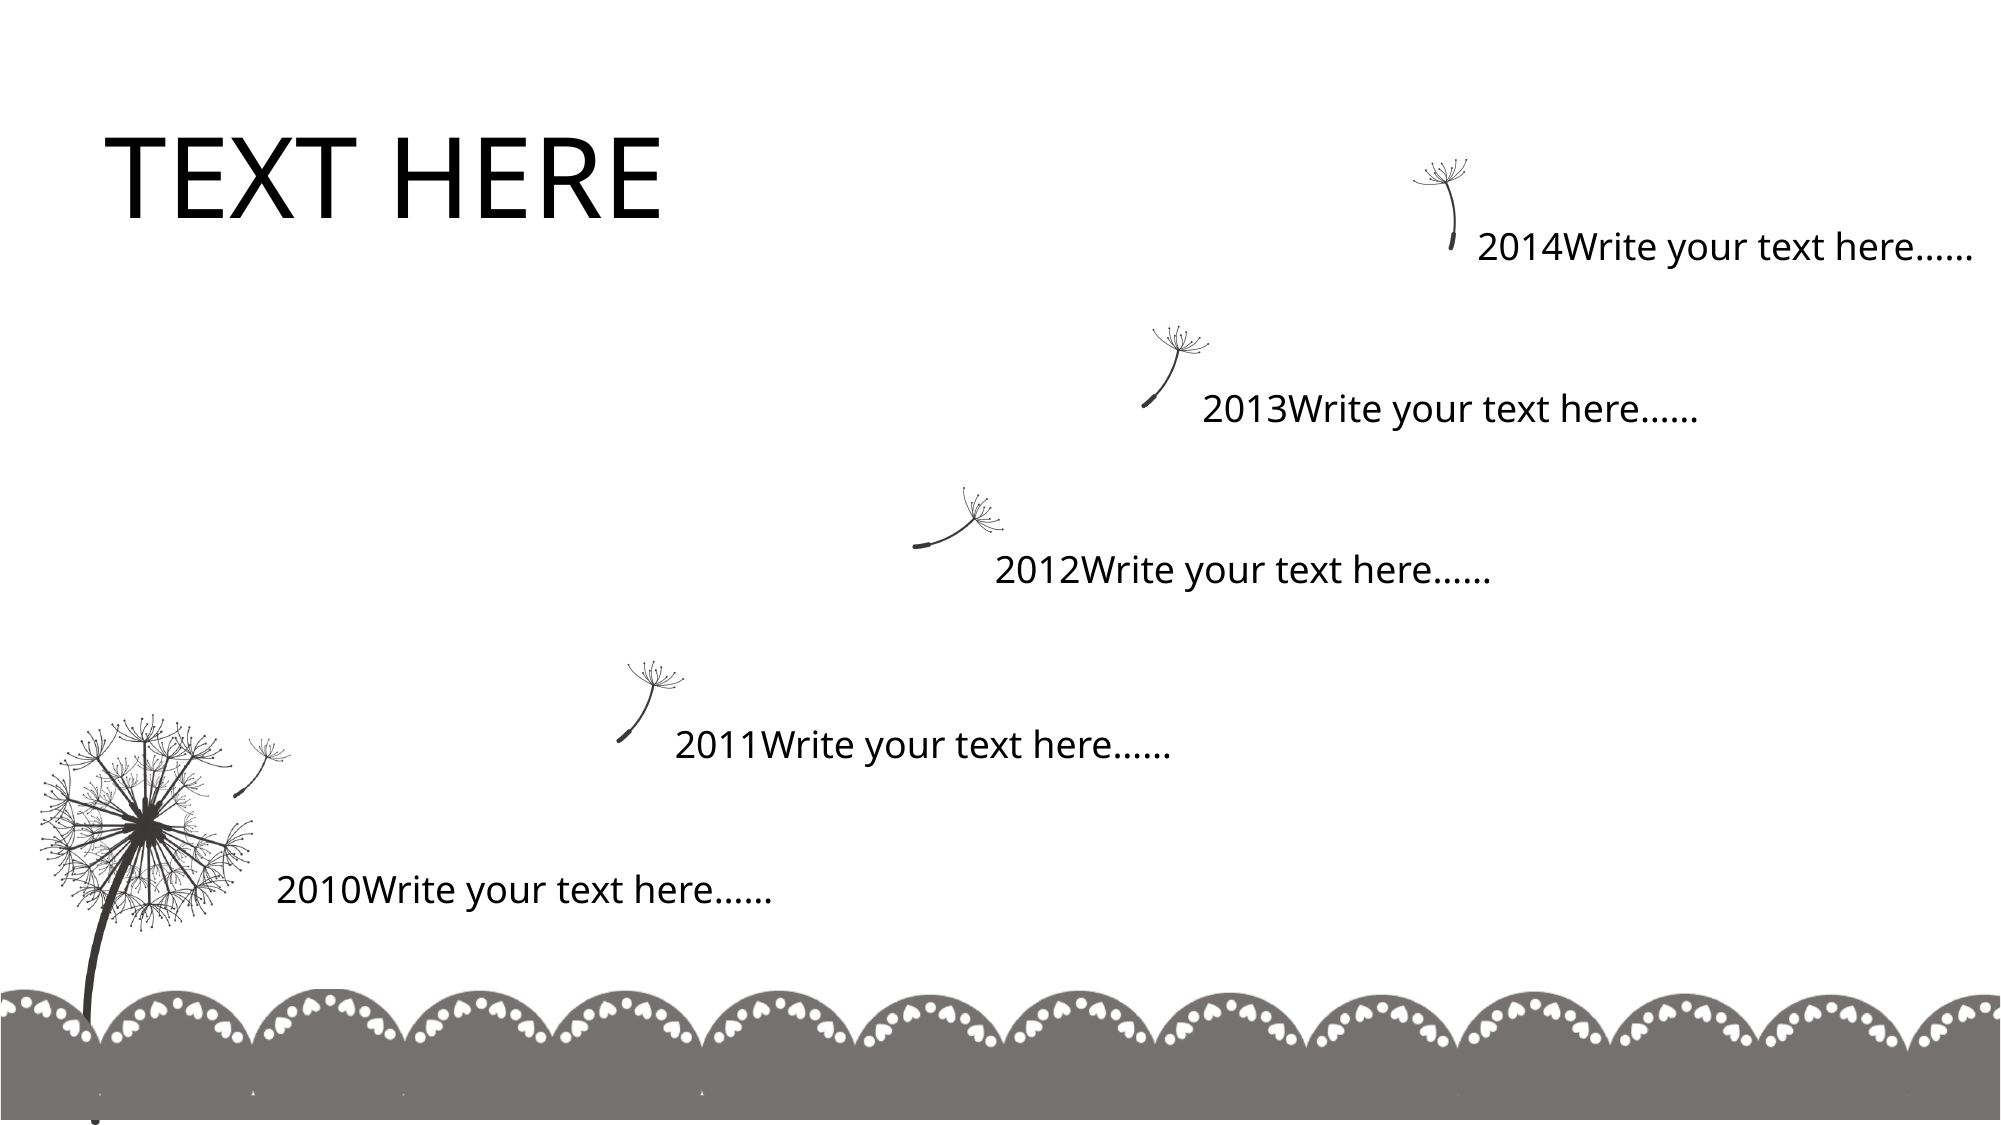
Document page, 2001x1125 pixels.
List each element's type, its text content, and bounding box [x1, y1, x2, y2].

picture [0, 713, 2001, 1125]
picture [913, 474, 1006, 564]
text_box 2012Write your text here…… [979, 538, 1508, 599]
picture [587, 644, 695, 743]
text_box 2010Write your text here…… [298, 858, 789, 919]
text_box 2013Write your text here…… [1187, 377, 1715, 438]
text_box 2011Write your text here…… [659, 713, 1188, 774]
text_box 2014Write your text here…… [1462, 215, 1990, 276]
picture [1112, 309, 1220, 408]
text_box TEXT HERE [89, 98, 681, 249]
picture [1394, 143, 1488, 250]
